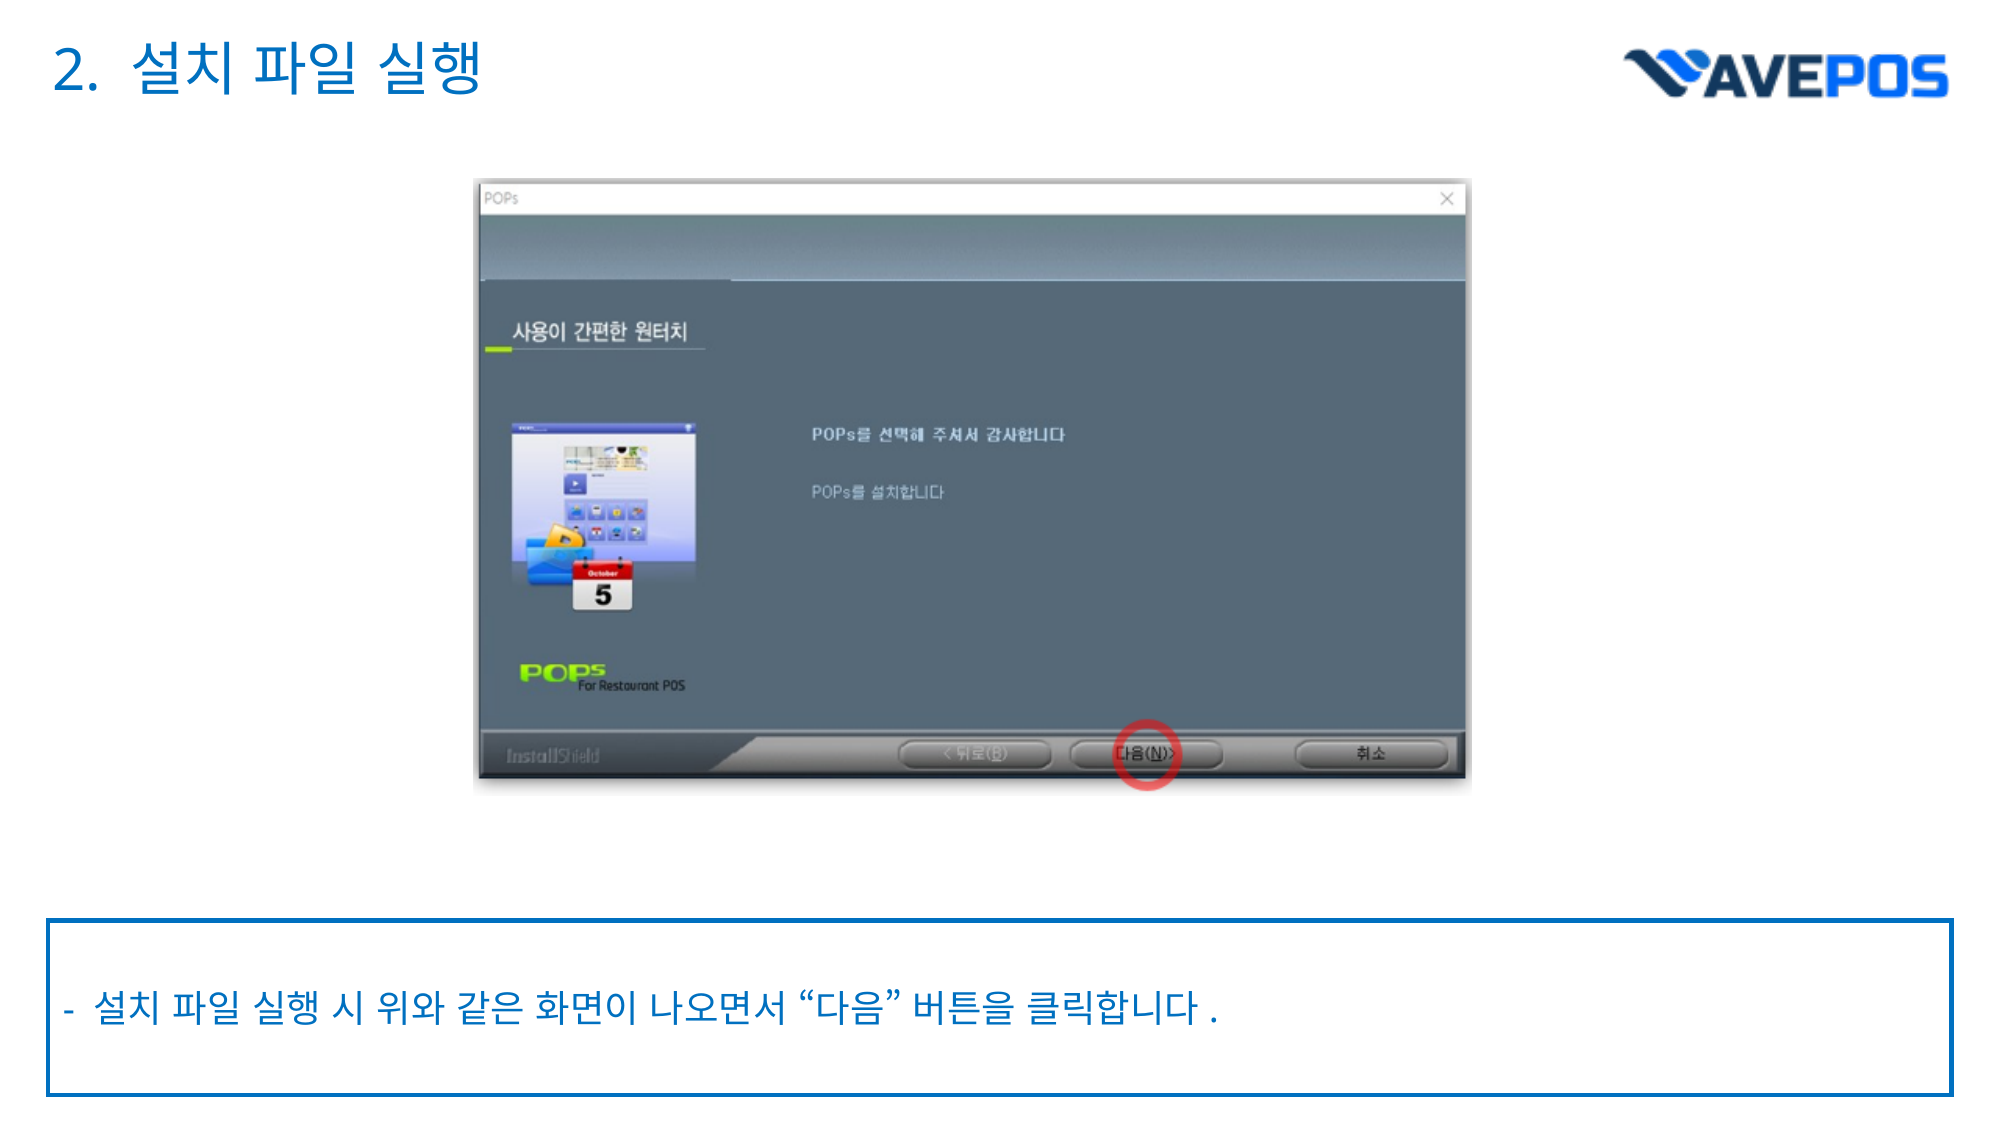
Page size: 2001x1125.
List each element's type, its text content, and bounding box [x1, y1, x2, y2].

picture [472, 178, 1472, 796]
picture [1619, 32, 1954, 116]
text_box 2. 설치 파일 실행 [37, 24, 1608, 110]
text_box - 설치 파일 실행 시 위와 같은 화면이 나오면서 “다음” 버튼을 클릭합니다. [47, 919, 1952, 1096]
